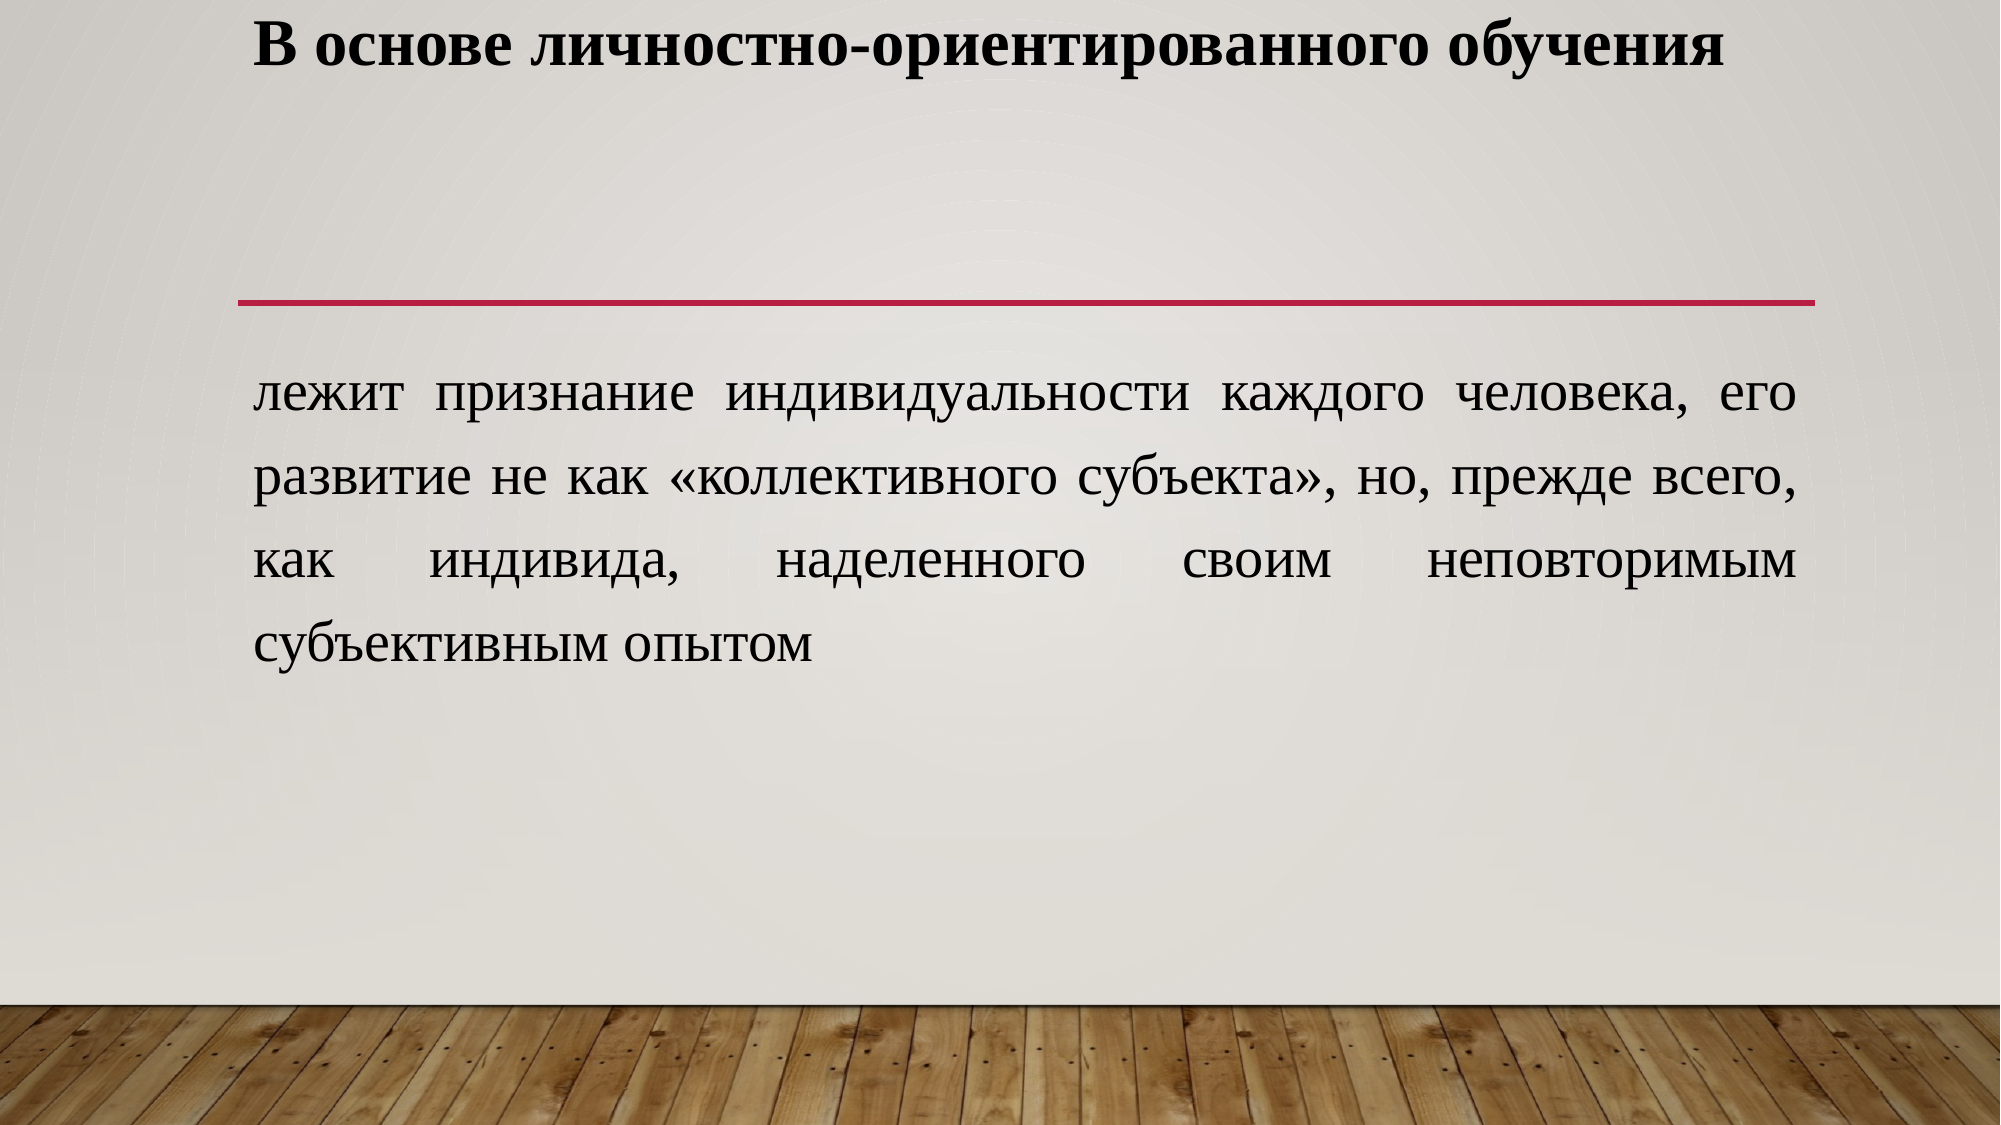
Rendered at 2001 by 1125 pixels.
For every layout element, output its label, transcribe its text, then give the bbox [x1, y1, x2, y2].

list лежит признание индивидуальности каждого человека, его развитие не как «коллективного субъекта», но, прежде всего, как индивида, наделенного своим неповторимым субъективным опытом [238, 330, 1814, 693]
title В основе личностно-ориентированного обучения [238, 0, 1814, 173]
picture [0, 1005, 2000, 1125]
